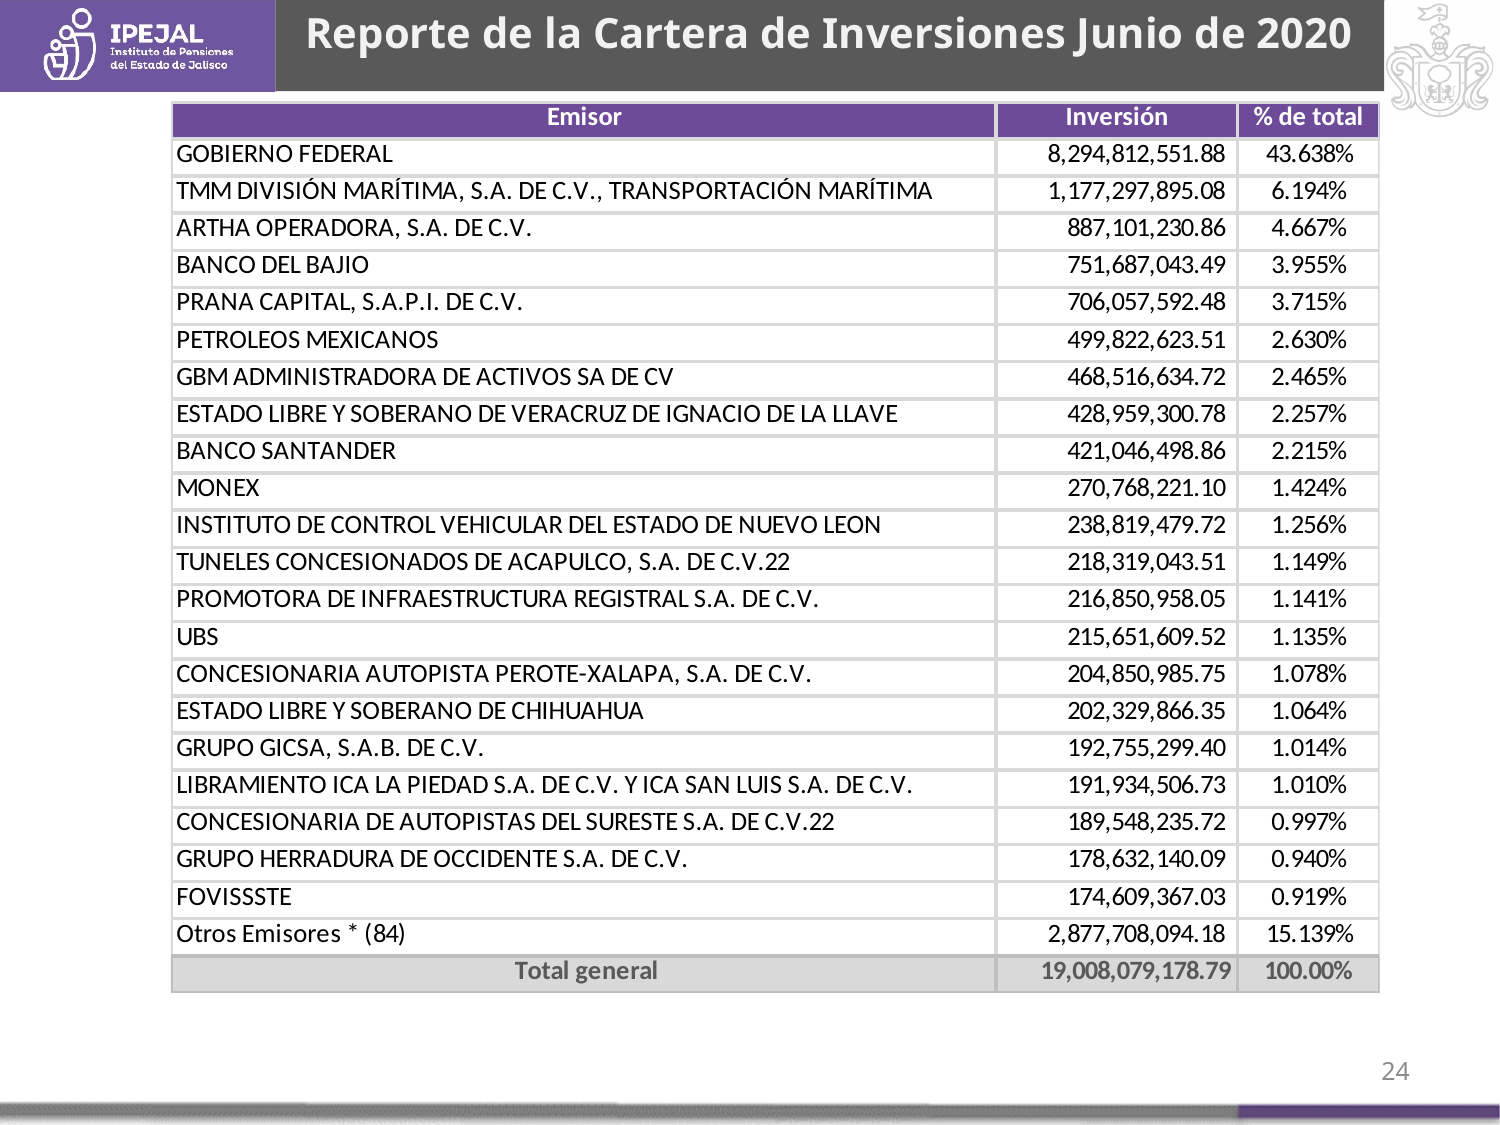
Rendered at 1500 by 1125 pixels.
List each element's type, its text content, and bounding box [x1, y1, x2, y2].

picture [0, 1096, 1500, 1125]
picture [170, 101, 1382, 995]
picture [0, 0, 274, 92]
text_box Reporte de la Cartera de Inversiones Junio de 2020 [274, 0, 1384, 95]
slide_number 23 [1074, 1042, 1425, 1103]
